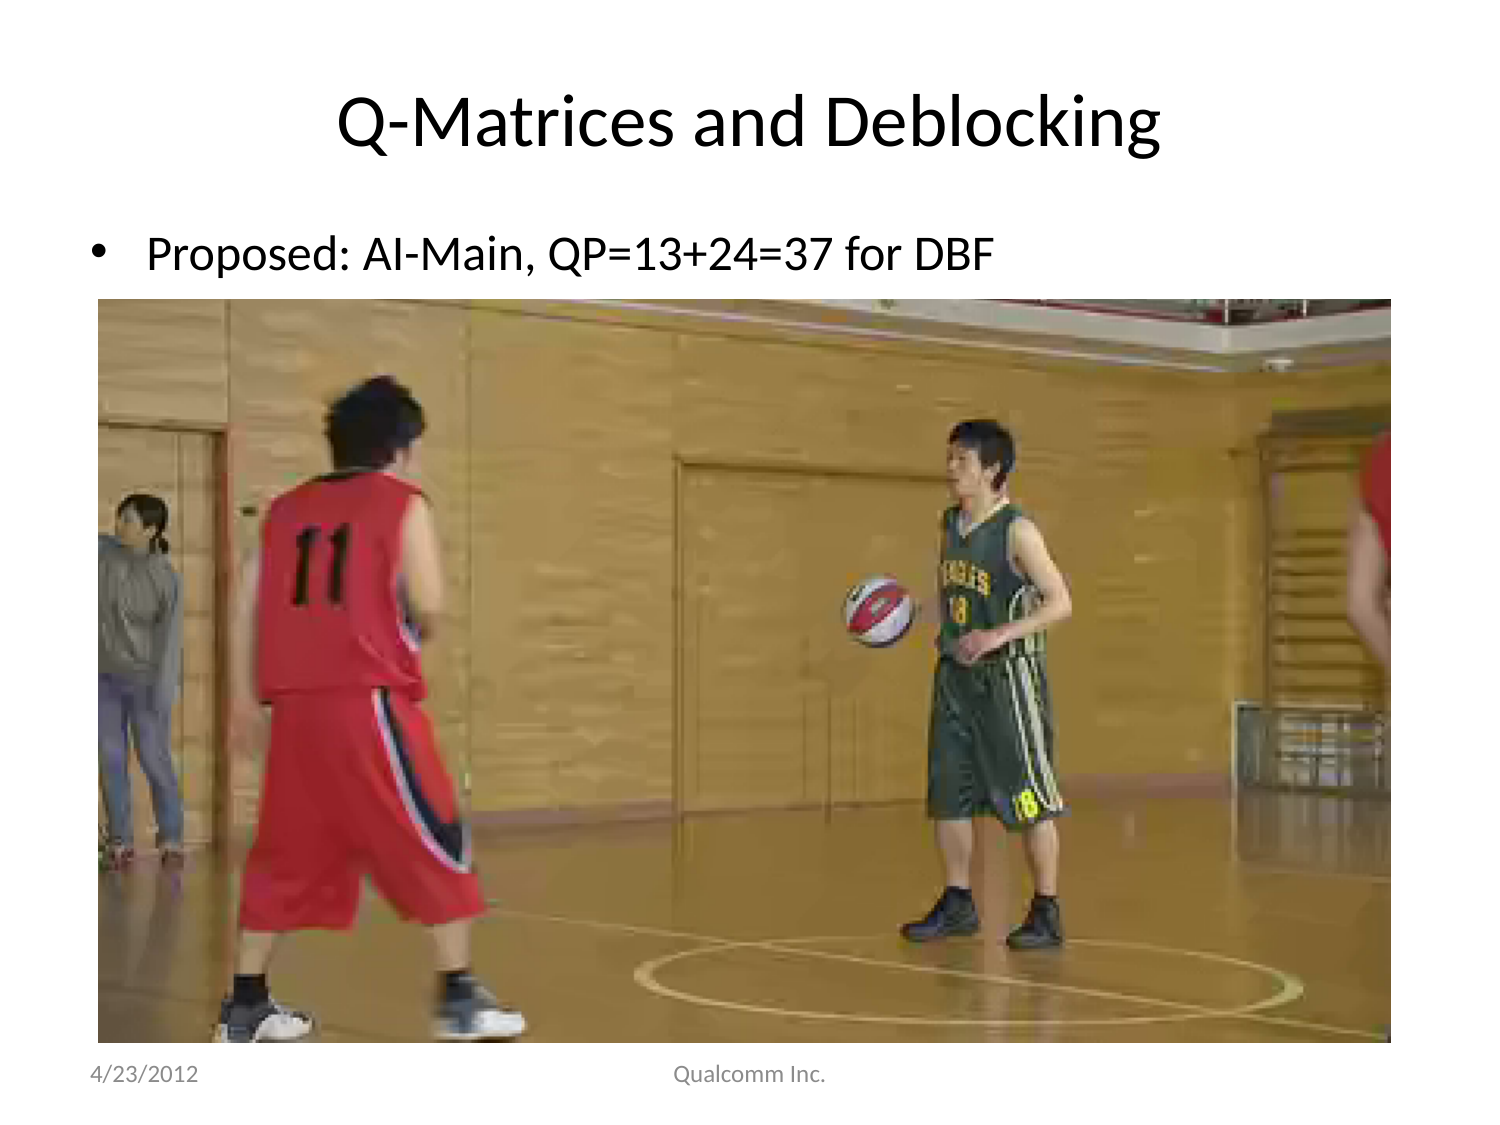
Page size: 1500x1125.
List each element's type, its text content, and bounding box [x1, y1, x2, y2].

list Proposed: AI-Main, QP=13+24=37 for DBF [75, 212, 1425, 1005]
title Q-Matrices and Deblocking [75, 45, 1425, 188]
picture [97, 299, 1391, 1043]
footer Qualcomm Inc. [512, 1052, 988, 1103]
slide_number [75, 1042, 425, 1103]
